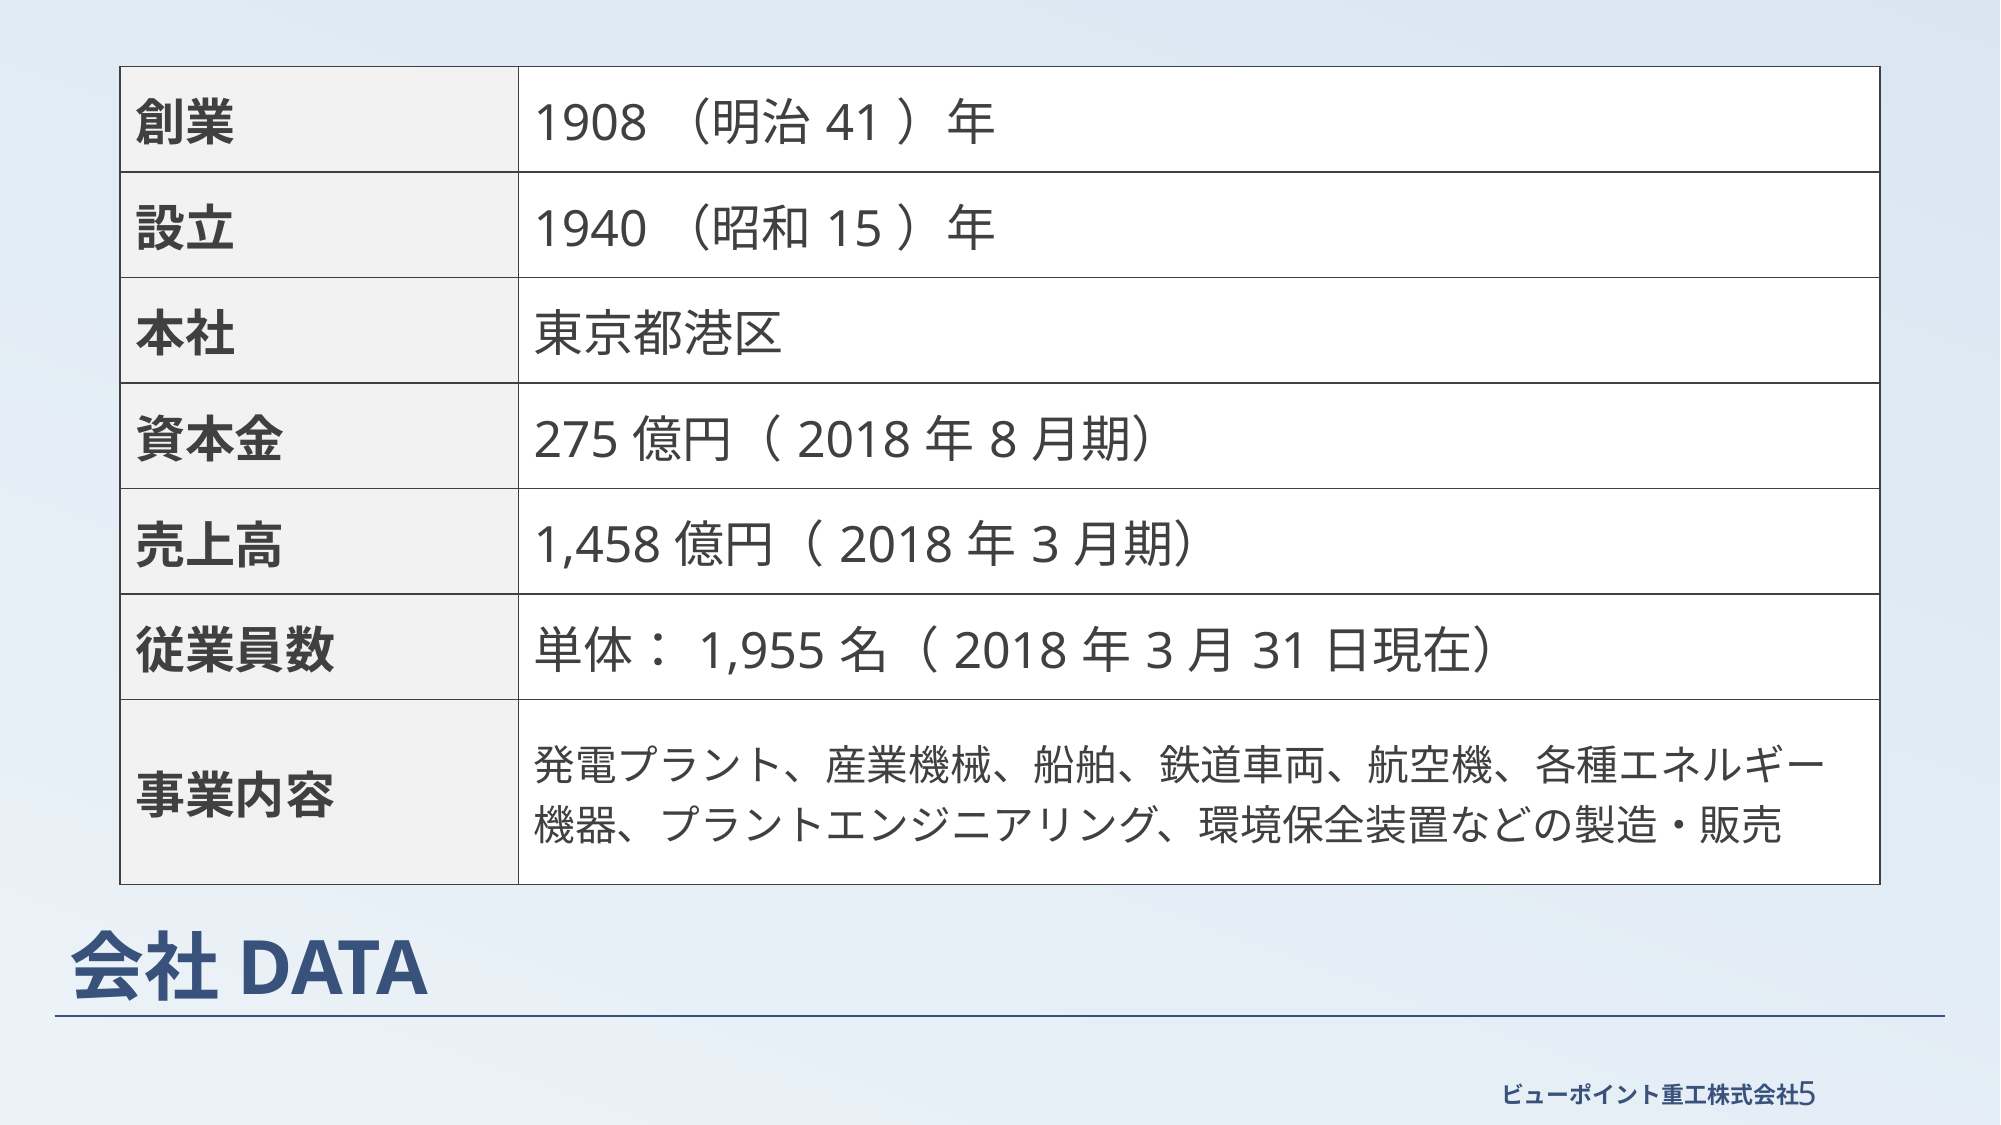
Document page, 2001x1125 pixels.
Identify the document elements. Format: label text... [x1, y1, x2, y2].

table_cell 従業員数 [121, 595, 518, 699]
title 会社DATA [54, 923, 1855, 1017]
table_cell 設立 [121, 173, 518, 277]
table_cell 275億円（2018年8月期） [519, 384, 1879, 488]
table_cell 資本金 [121, 384, 518, 488]
table_header 創業 [121, 67, 518, 171]
table_header 1908（明治41）年 [519, 67, 1879, 171]
table_cell 売上高 [121, 489, 518, 593]
table_cell 本社 [121, 278, 518, 382]
table_cell 事業内容 [121, 700, 518, 884]
table_cell 1,458億円（2018年3月期） [519, 489, 1879, 593]
table_cell 1940（昭和15）年 [519, 173, 1879, 277]
table_cell 発電プラント、産業機械、船舶、鉄道車両、航空機、各種エネルギー機器、プラントエンジニアリング、環境保全装置などの製造・販売 [519, 700, 1879, 884]
table_cell 東京都港区 [519, 278, 1879, 382]
table_cell 単体：1,955名（2018年3月31日現在） [519, 595, 1879, 699]
